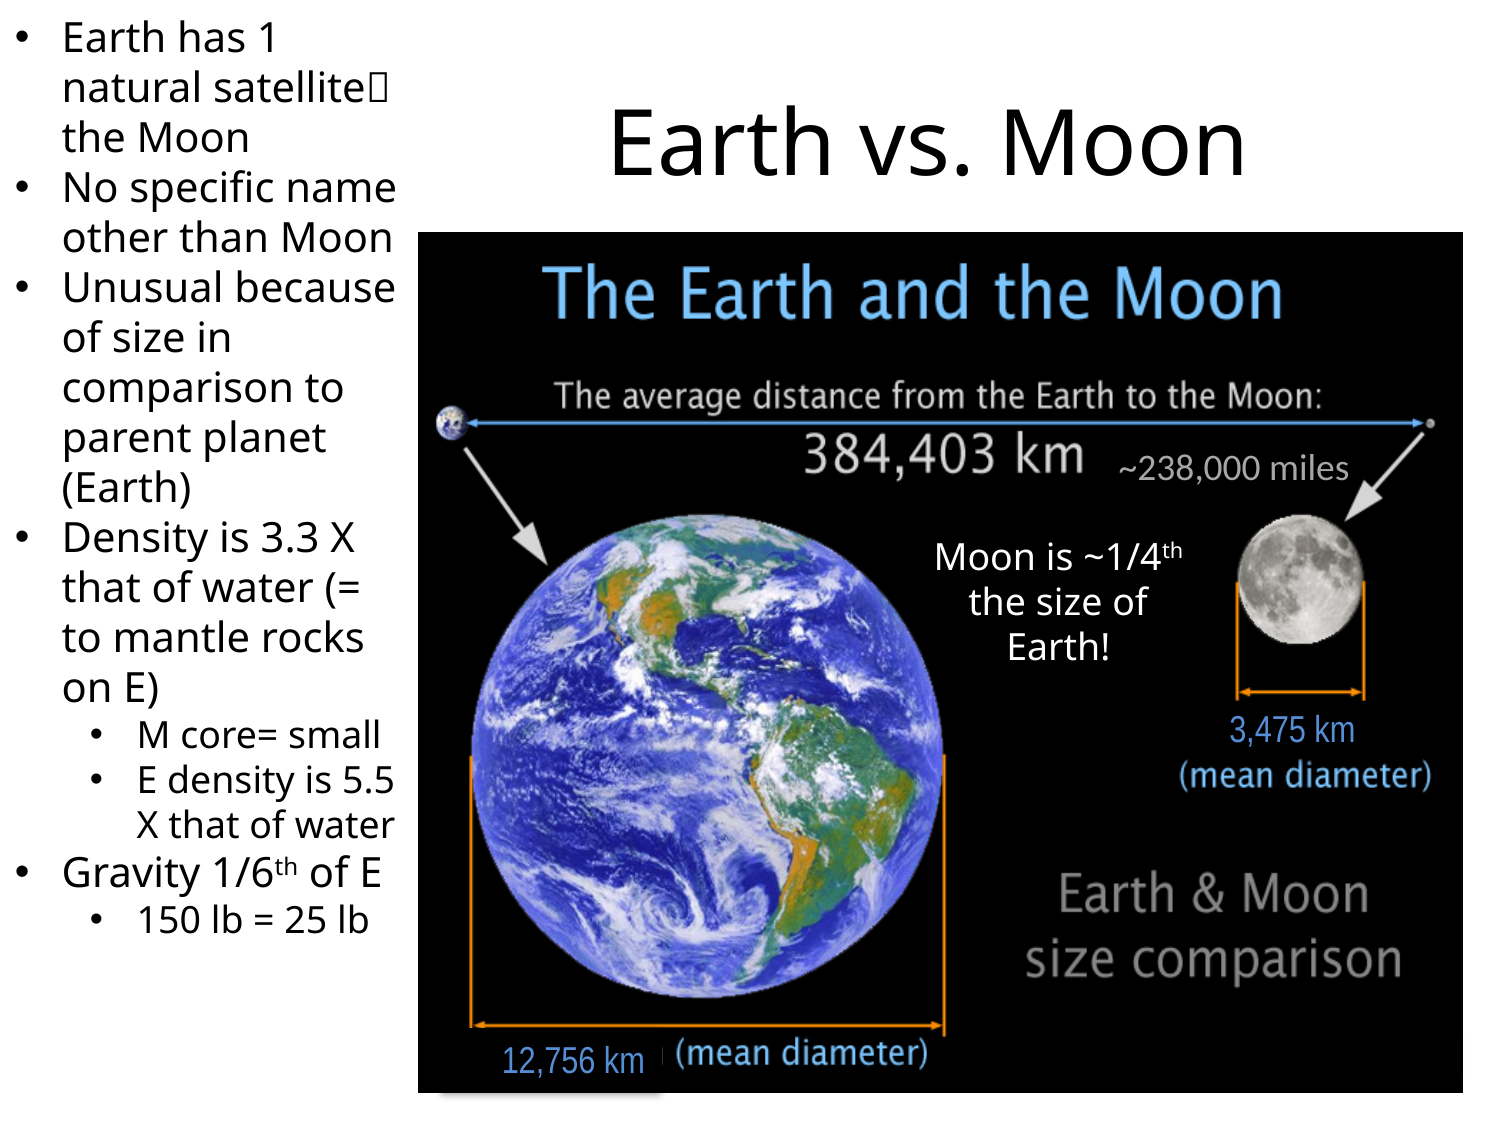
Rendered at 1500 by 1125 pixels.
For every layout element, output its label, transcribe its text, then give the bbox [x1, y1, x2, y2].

title Earth vs. Moon [419, 45, 1425, 230]
picture [418, 232, 1463, 1093]
text_box Earth has 1 natural satellite the Moon No specific name other than Moon Unusual because of size in comparison to parent planet (Earth) Density is 3.3 X that of water (= to mantle rocks on E) M core= small E density is 5.5 X that of water Gravity 1/6th of E 150 lb = 25 lb [0, 3, 419, 949]
